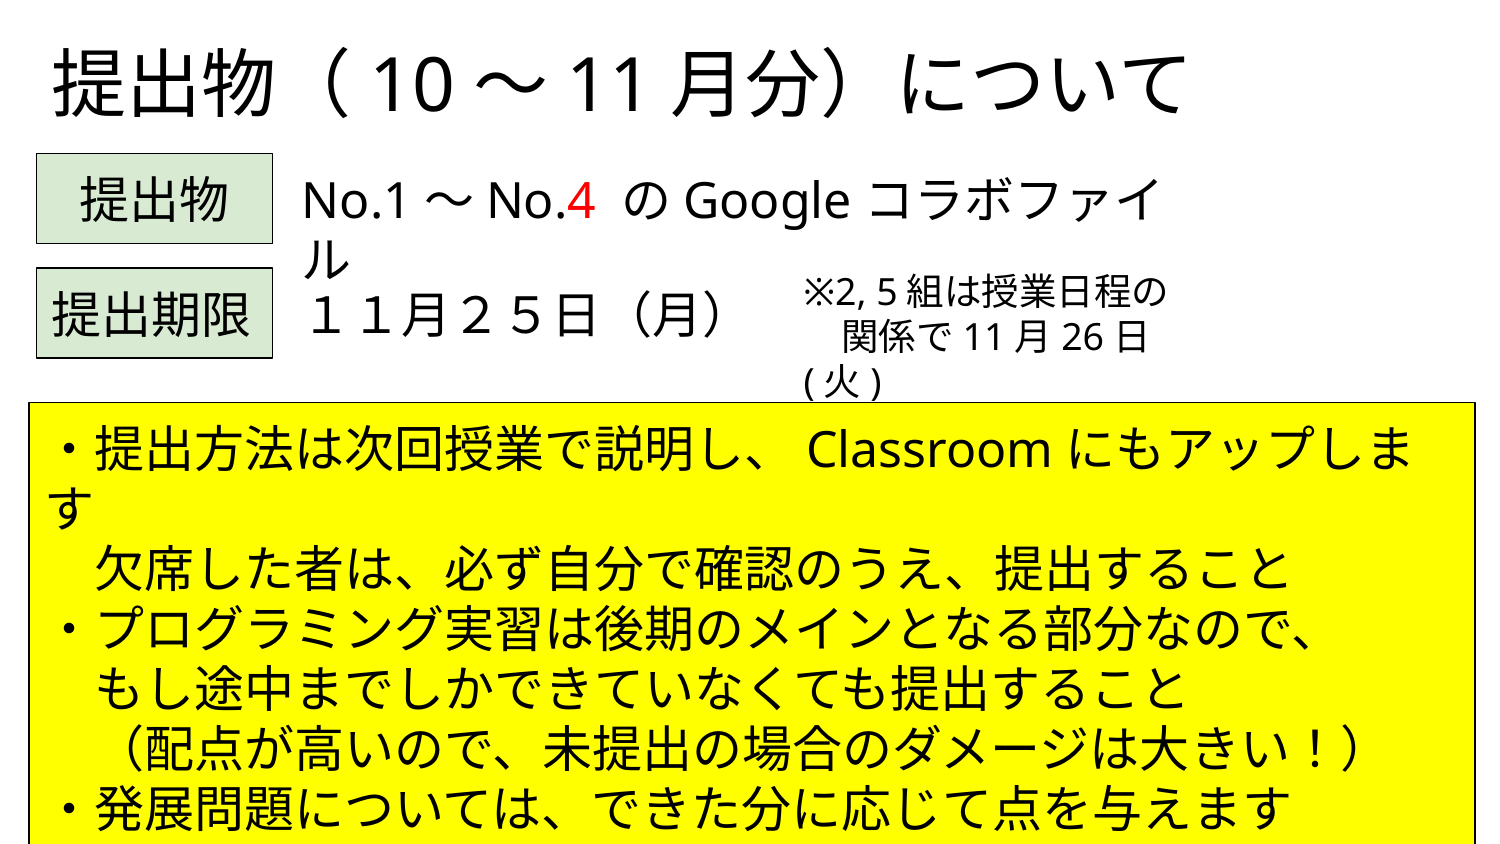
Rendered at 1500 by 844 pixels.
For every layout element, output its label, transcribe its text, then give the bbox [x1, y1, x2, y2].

text_box 提出物 [36, 153, 273, 244]
text_box １１月２５日（月） [286, 268, 784, 359]
text_box 提出期限 [36, 268, 273, 359]
text_box ・提出方法は次回授業で説明し、Classroomにもアップします 欠席した者は、必ず自分で確認のうえ、提出すること ・プログラミング実習は後期のメインとなる部分なので、 もし途中までしかできていなくても提出すること （配点が高いので、未提出の場合のダメージは大きい！） ・発展問題については、できた分に応じて点を与えます [29, 402, 1476, 844]
text_box ※2, 5組は授業日程の 関係で11月26日(火) [788, 252, 1224, 418]
text_box No.1～No.4 のGoogleコラボファイル [286, 153, 1218, 304]
title 提出物（10～11月分）について [36, 21, 1435, 131]
